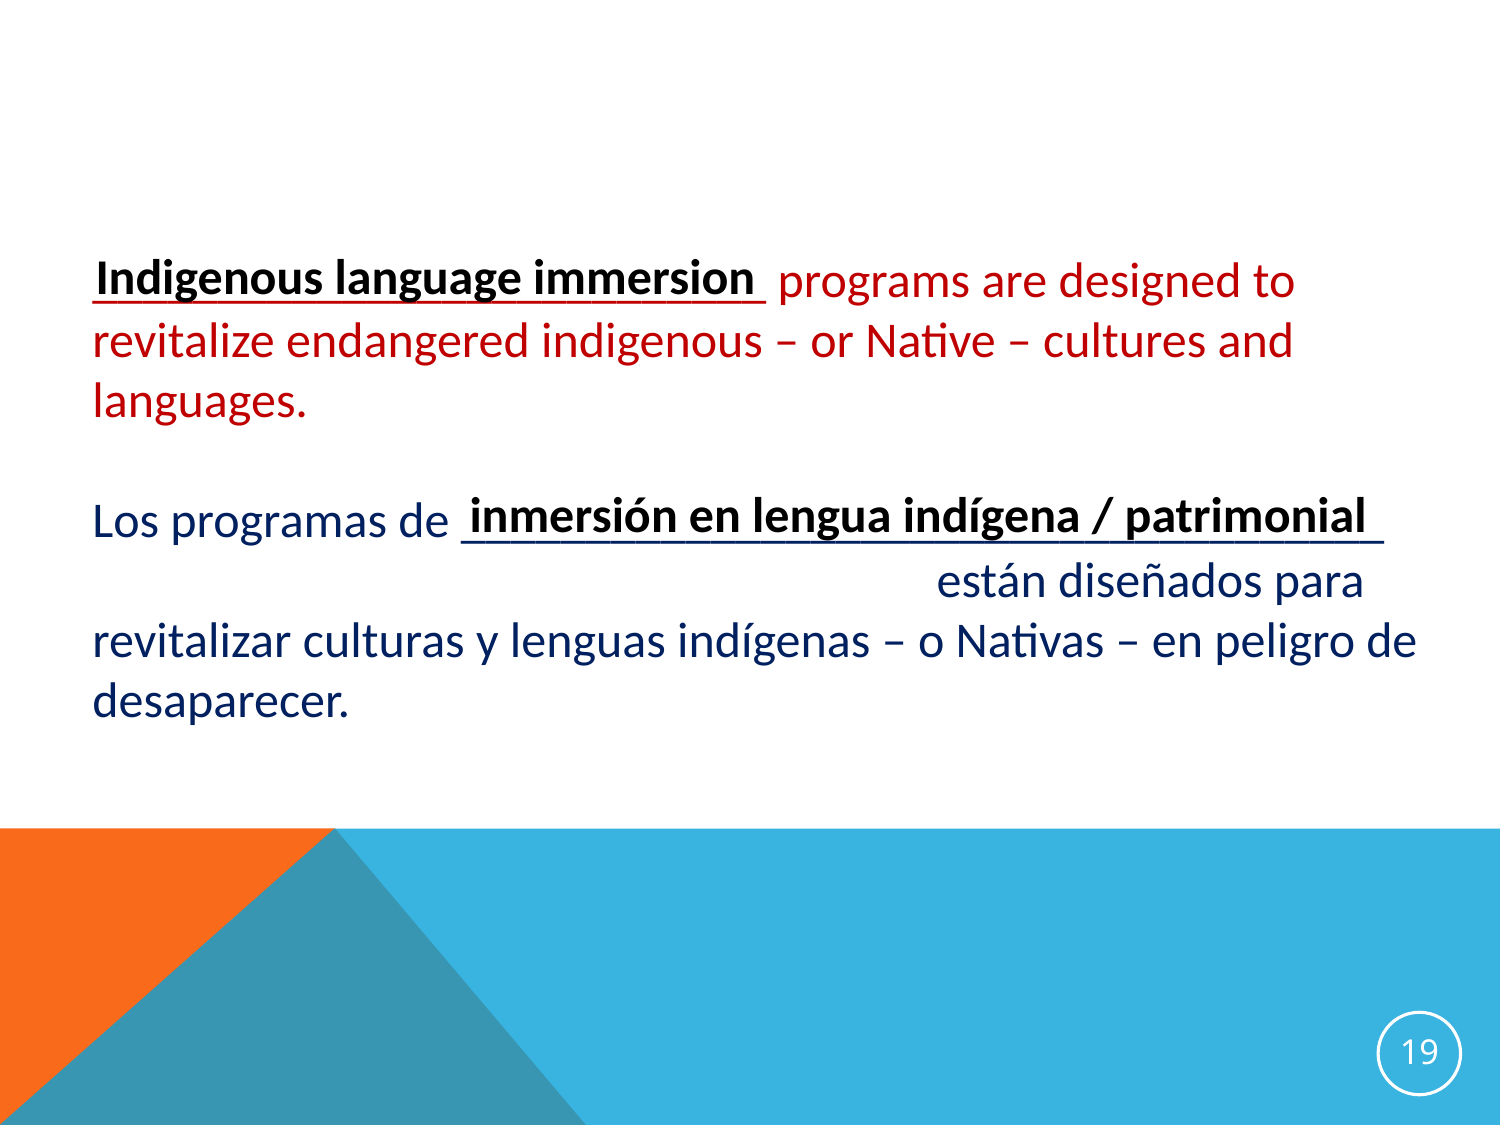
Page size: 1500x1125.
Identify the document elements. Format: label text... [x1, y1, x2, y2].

text_box inmersión en lengua indígena / patrimonial [454, 474, 1404, 550]
text_box Indigenous language immersion [80, 237, 771, 313]
slide_number 19 [1376, 1010, 1463, 1097]
text_box ___________________________ programs are designed to revitalize endangered indigenous – or Native – cultures and languages. Los programas de _____________________________________ están diseñados para revitalizar culturas y lenguas indígenas – o Nativas – en peligro de desaparecer. [77, 239, 1434, 735]
